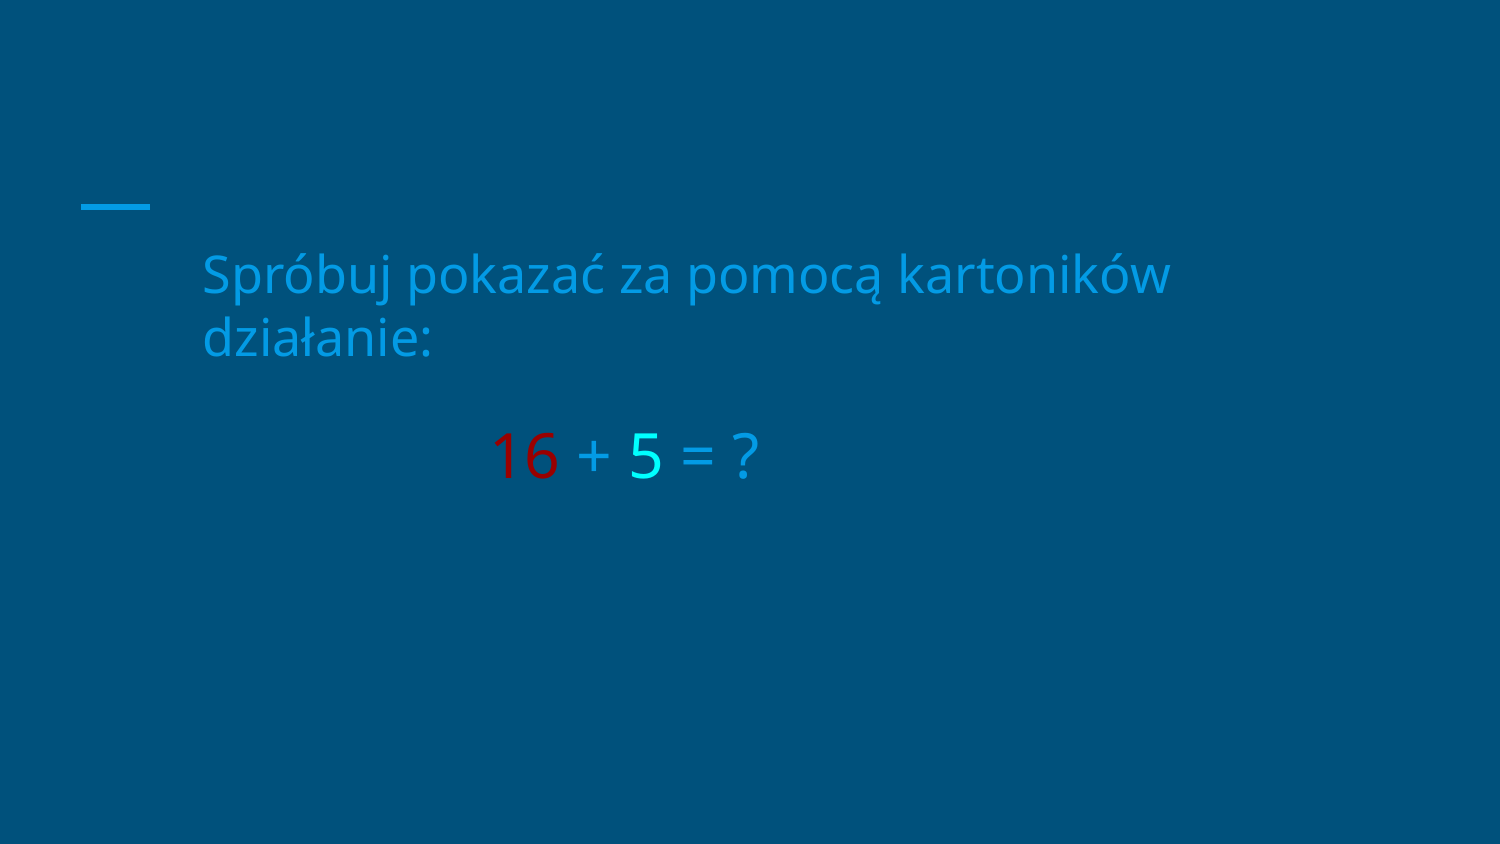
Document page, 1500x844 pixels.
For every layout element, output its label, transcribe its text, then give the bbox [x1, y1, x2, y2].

text_box Spróbuj pokazać za pomocą kartoników działanie: 16 + 5 = ? [187, 226, 1326, 526]
